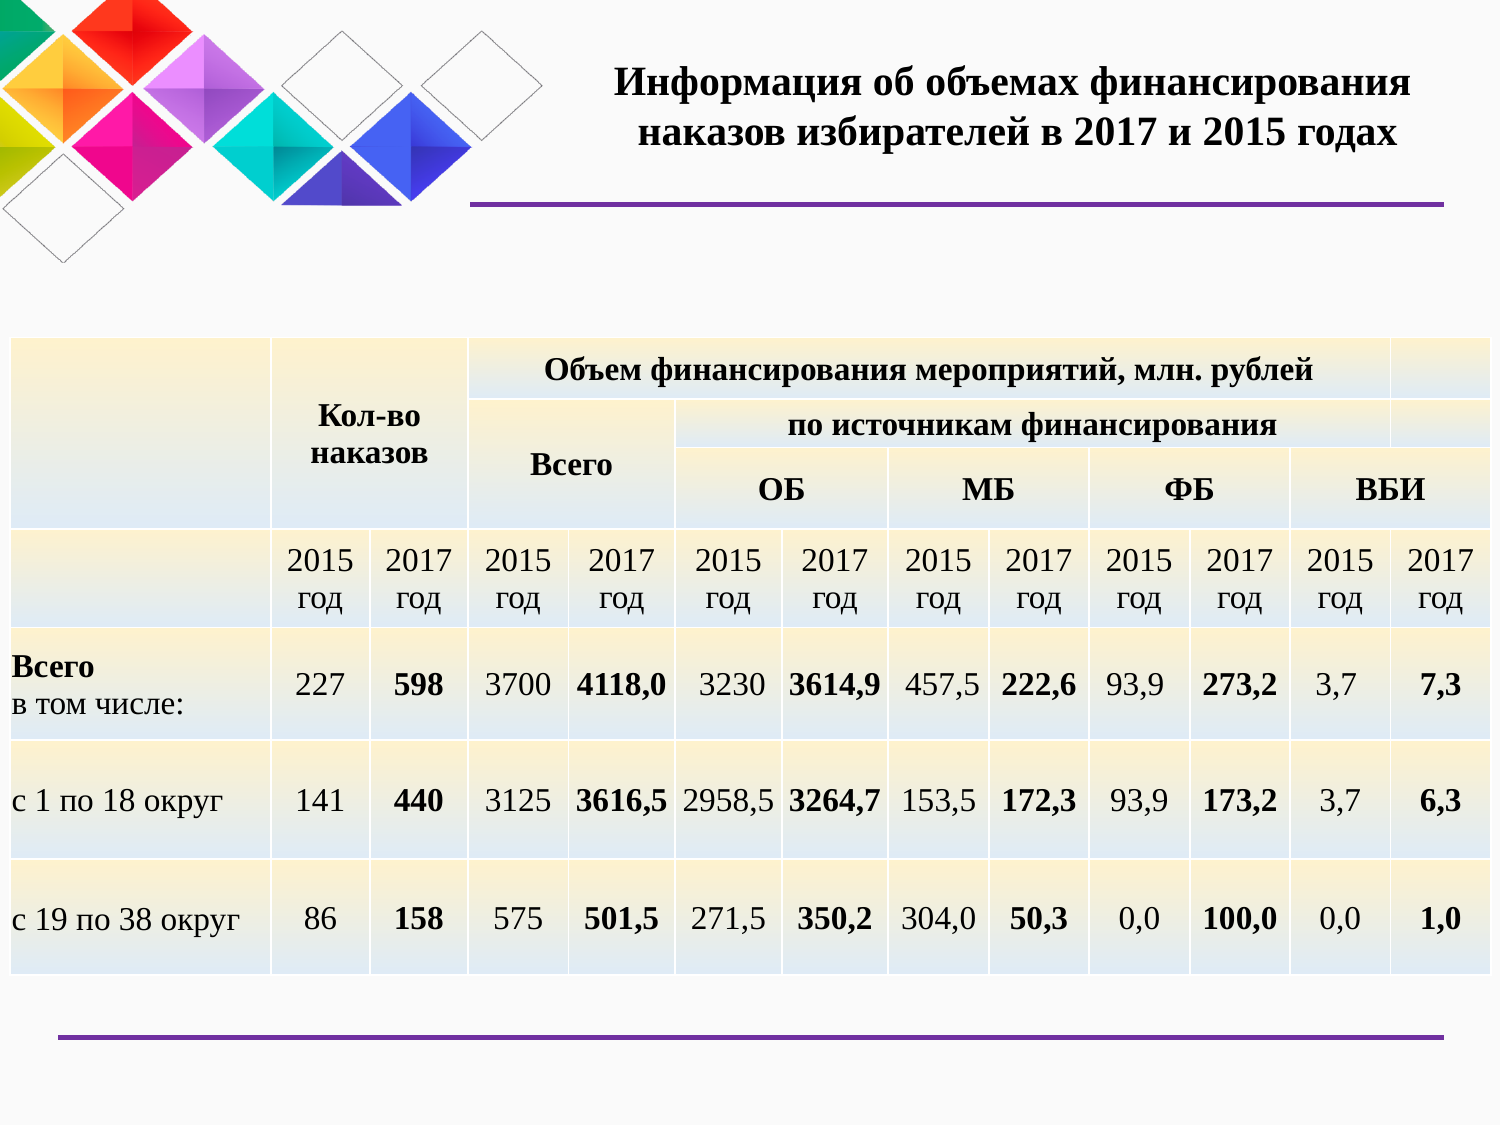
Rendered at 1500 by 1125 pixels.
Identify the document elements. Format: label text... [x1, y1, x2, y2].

table_cell 0,0 [1291, 860, 1390, 974]
table_cell 222,6 [990, 628, 1088, 739]
table_cell 227 [272, 628, 369, 739]
table_cell 7,3 [1391, 628, 1490, 739]
table_header [1391, 338, 1490, 398]
table_cell 3125 [469, 741, 568, 858]
table_cell ФБ [1090, 448, 1289, 528]
table_cell 2017 год [1391, 530, 1490, 627]
table_cell 440 [371, 741, 467, 858]
table_cell 575 [469, 860, 568, 974]
table_cell 3616,5 [569, 741, 674, 858]
table_cell 3,7 [1291, 741, 1390, 858]
table_cell 50,3 [990, 860, 1088, 974]
table_header [11, 338, 270, 528]
table_cell ОБ [676, 448, 887, 528]
table_cell 3700 [469, 628, 568, 739]
table_cell МБ [889, 448, 1088, 528]
table_cell 2958,5 [676, 741, 781, 858]
table_cell 100,0 [1191, 860, 1289, 974]
table_cell 2015 год [272, 530, 369, 627]
table_cell 93,9 [1090, 628, 1189, 739]
table_cell с 1 по 18 округ [11, 741, 270, 858]
table_cell 2017 год [783, 530, 887, 627]
table_cell 141 [272, 741, 369, 858]
table_cell 2017 год [990, 530, 1088, 627]
text_box Информация об объемах финансирования наказов избирателей в 2017 и 2015 годах [588, 46, 1437, 162]
table_cell 350,2 [783, 860, 887, 974]
table_cell 2015 год [676, 530, 781, 627]
table_cell 153,5 [889, 741, 988, 858]
table_cell ВБИ [1291, 448, 1490, 528]
table_cell 173,2 [1191, 741, 1289, 858]
table_cell 271,5 [676, 860, 781, 974]
table_cell 2017 год [569, 530, 674, 627]
table_cell 501,5 [569, 860, 674, 974]
table_header Кол-во наказов [272, 338, 467, 528]
table_cell 3230 [676, 628, 781, 739]
table_cell [1391, 400, 1490, 447]
table_cell 6,3 [1391, 741, 1490, 858]
table_cell 3264,7 [783, 741, 887, 858]
table_cell Всего в том числе: [11, 628, 270, 739]
picture [0, 0, 678, 263]
table_cell 2017 год [1191, 530, 1289, 627]
table_cell 273,2 [1191, 628, 1289, 739]
table_cell 93,9 [1090, 741, 1189, 858]
table_cell 158 [371, 860, 467, 974]
table_cell 304,0 [889, 860, 988, 974]
table_cell 0,0 [1090, 860, 1189, 974]
table_cell 2017 год [371, 530, 467, 627]
table_cell 2015 год [1291, 530, 1390, 627]
table_cell по источникам финансирования [676, 400, 1390, 447]
table_cell 1,0 [1391, 860, 1490, 974]
table_cell Всего [469, 400, 674, 528]
table_header Объем финансирования мероприятий, млн. рублей [469, 338, 1390, 398]
table_cell 86 [272, 860, 369, 974]
table_cell 2015 год [469, 530, 568, 627]
table_cell с 19 по 38 округ [11, 860, 270, 974]
table_cell 3,7 [1291, 628, 1390, 739]
table_cell 457,5 [889, 628, 988, 739]
table_cell [11, 530, 270, 627]
table_cell 2015 год [1090, 530, 1189, 627]
table_cell 3614,9 [783, 628, 887, 739]
table_cell 172,3 [990, 741, 1088, 858]
table_cell 598 [371, 628, 467, 739]
table_cell 2015 год [889, 530, 988, 627]
table_cell 4118,0 [569, 628, 674, 739]
